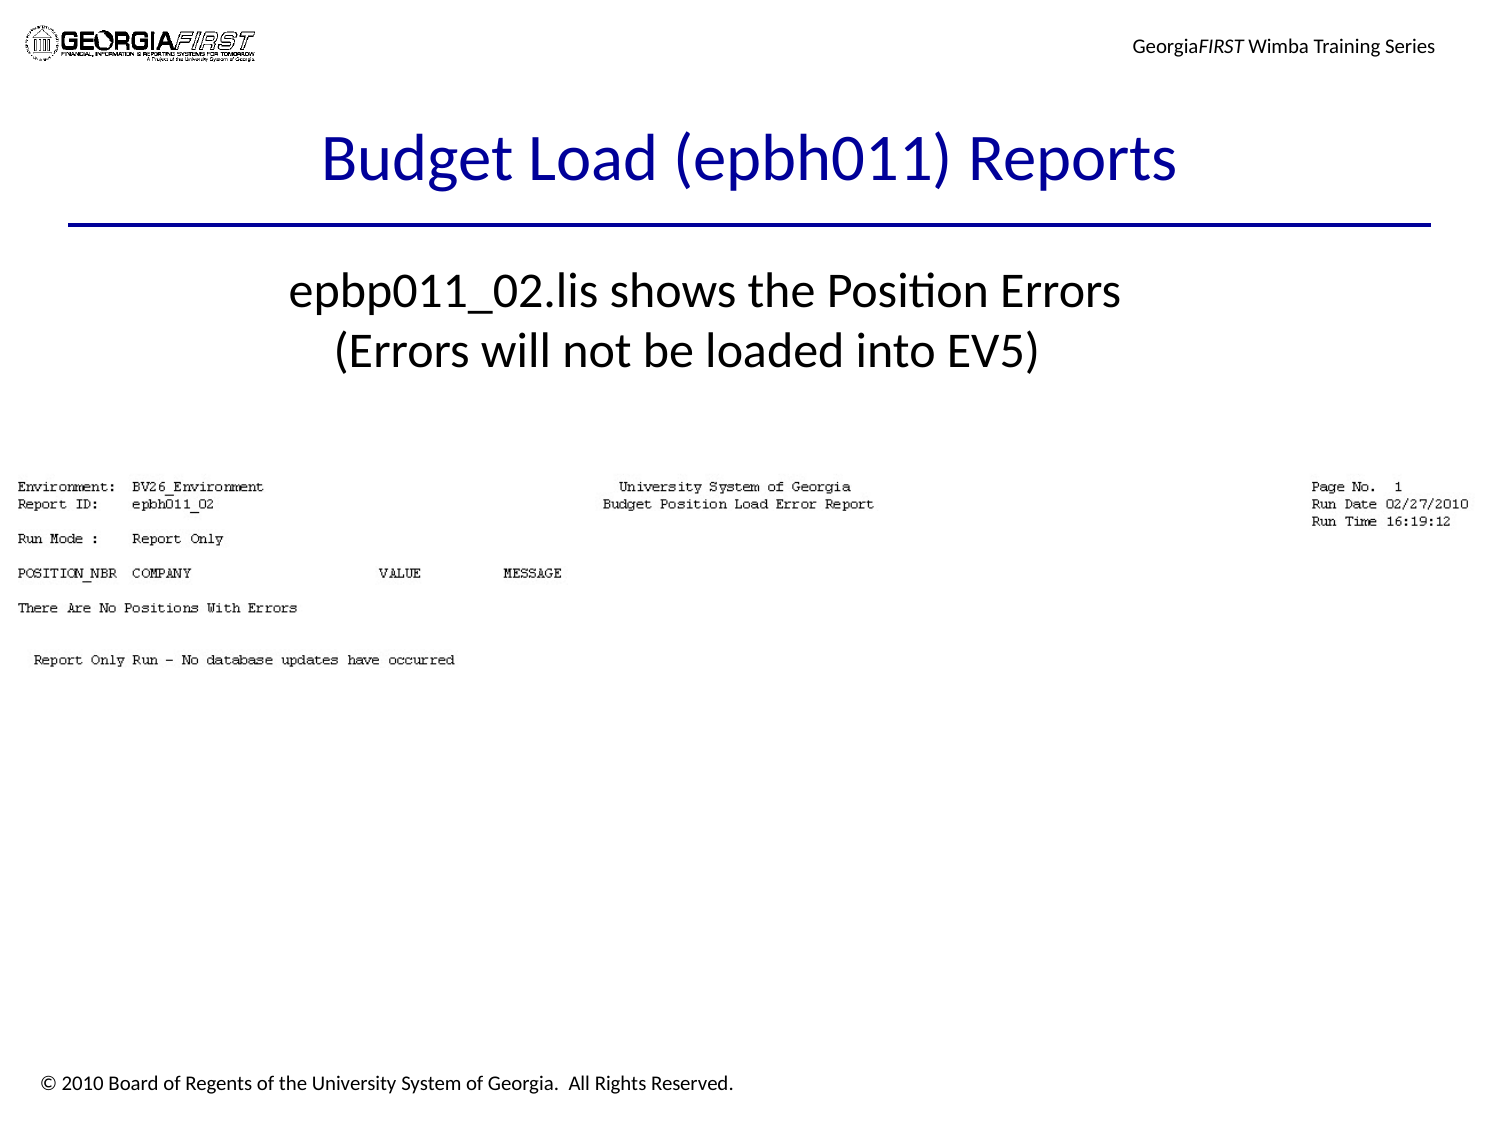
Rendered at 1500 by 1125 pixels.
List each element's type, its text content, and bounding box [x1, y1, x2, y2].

title Budget Load (epbh011) Reports [75, 75, 1425, 233]
picture [24, 24, 255, 63]
picture [0, 437, 1500, 721]
text_box epbp011_02.lis shows the Position Errors (Errors will not be loaded into EV5) [112, 249, 1425, 430]
